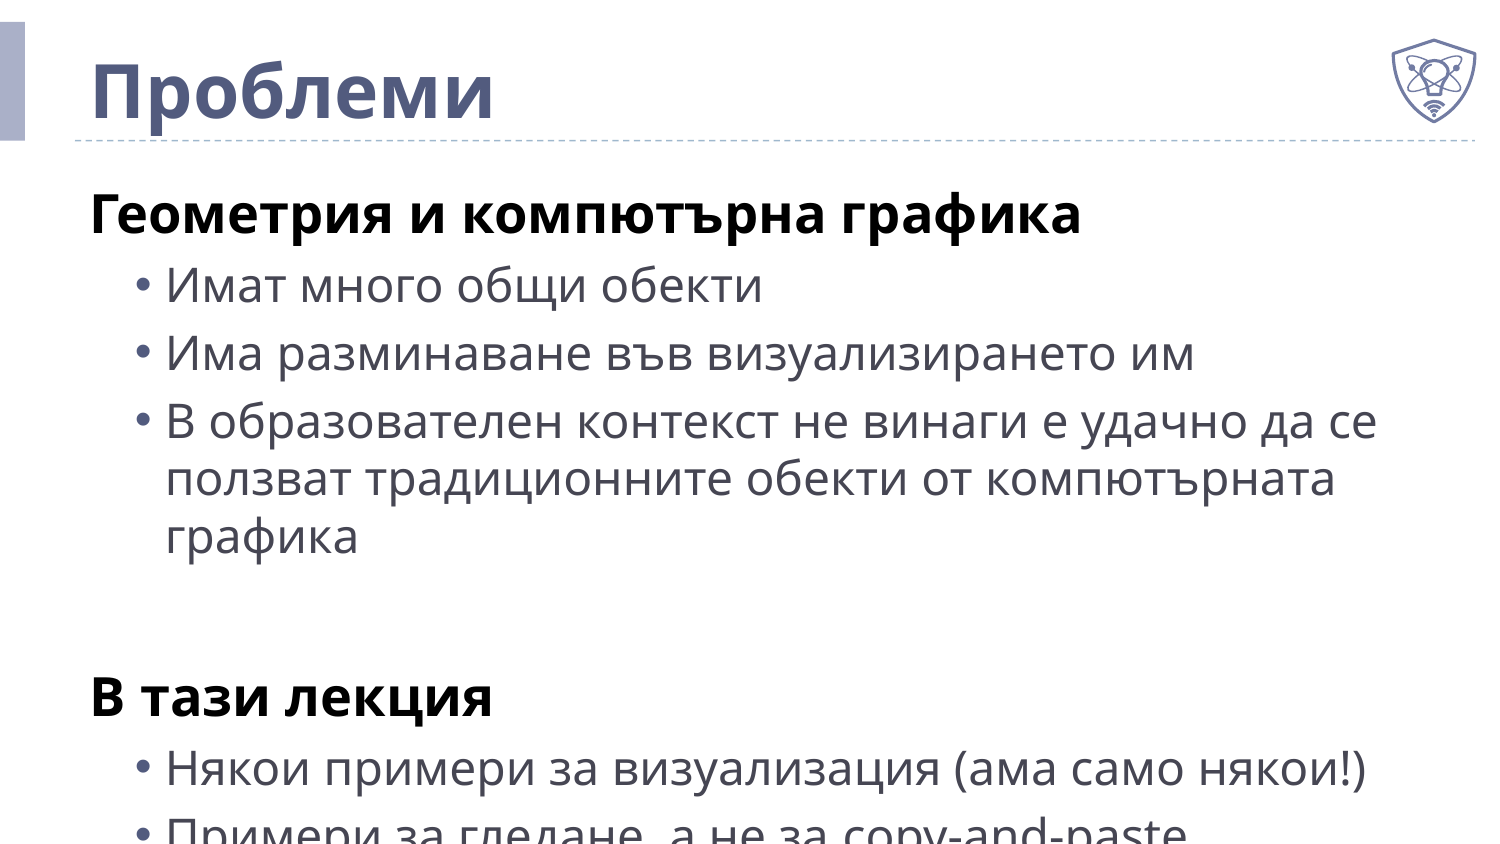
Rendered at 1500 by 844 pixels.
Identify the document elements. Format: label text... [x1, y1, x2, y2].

list Геометрия и компютърна графика Имат много общи обекти Има разминаване във визуализирането им В образователен контекст не винаги е удачно да се ползват традиционните обекти от компютърната графика В тази лекция Някои примери за визуализация (ама само някои!) Примери за гледане, а не за copy-and-paste [75, 171, 1475, 835]
title Проблеми [75, 18, 1475, 141]
